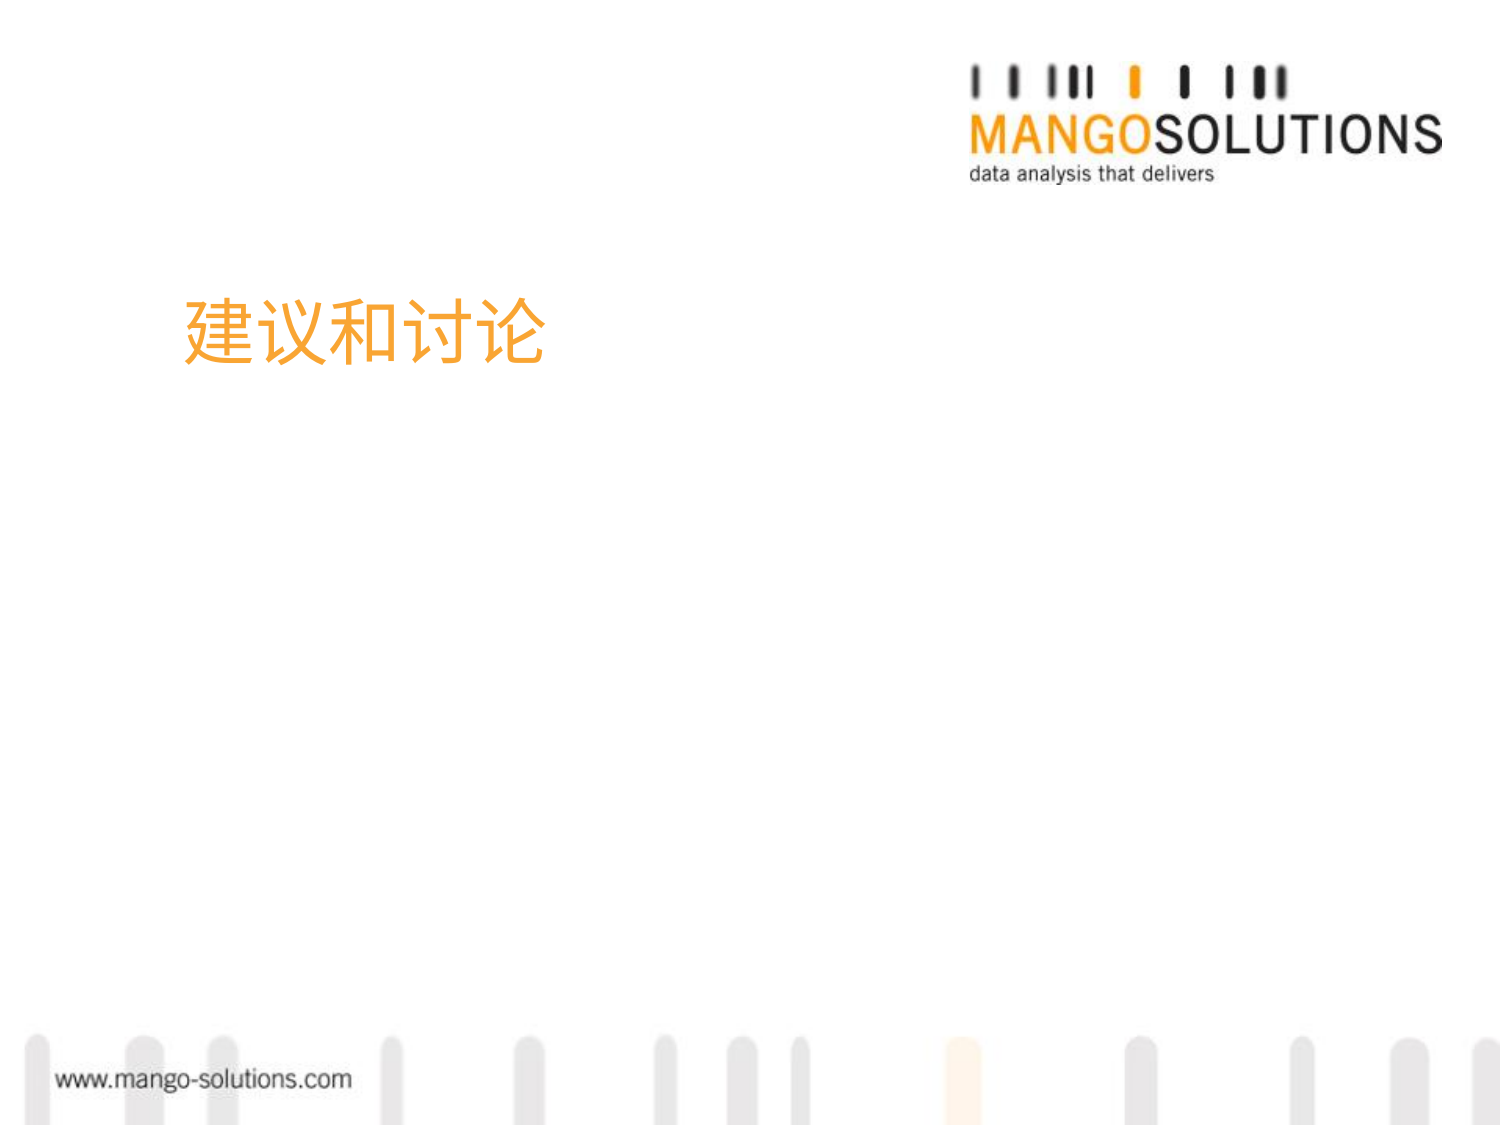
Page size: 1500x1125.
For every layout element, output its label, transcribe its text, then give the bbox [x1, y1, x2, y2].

title 建议和讨论 [182, 290, 1443, 466]
picture [0, 1012, 1500, 1125]
picture [969, 61, 1442, 185]
